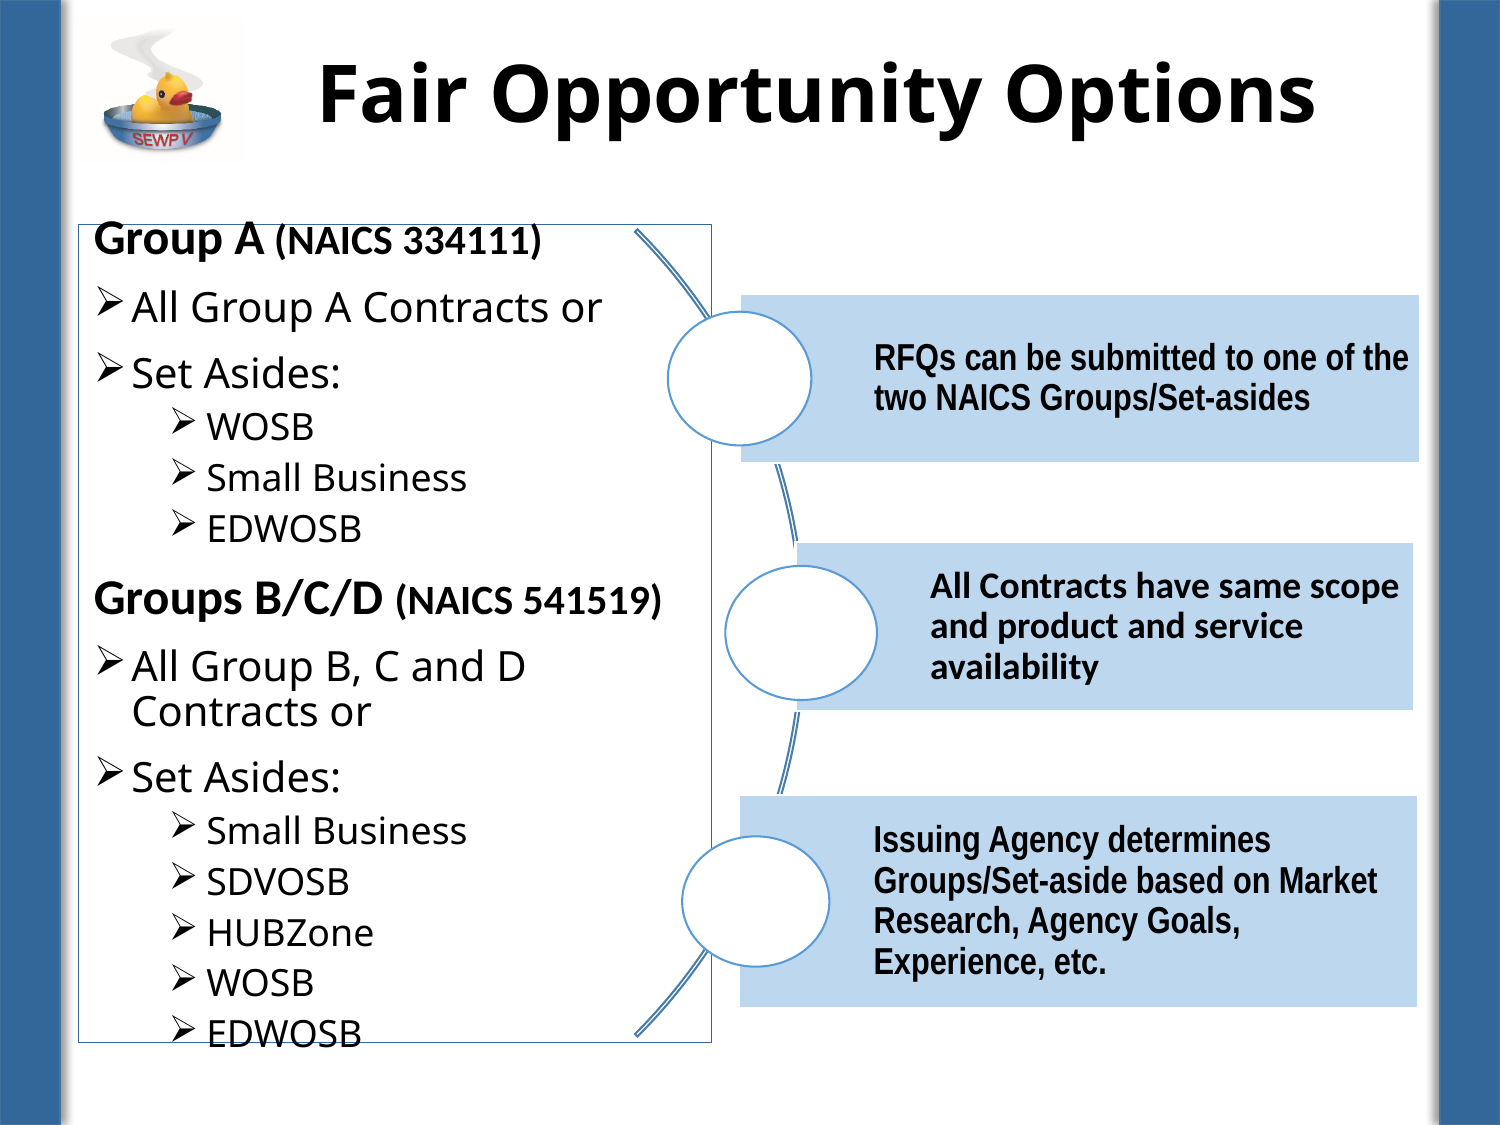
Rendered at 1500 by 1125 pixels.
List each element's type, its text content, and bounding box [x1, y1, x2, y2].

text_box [621, 208, 1432, 1057]
list Group A (NAICS 334111) All Group A Contracts or Set Asides: WOSB Small Business EDWOSB Groups B/C/D (NAICS 541519) All Group B, C and D Contracts or Set Asides: Small Business SDVOSB HUBZone WOSB EDWOSB [78, 224, 621, 1043]
picture [79, 17, 245, 162]
title Fair Opportunity Options [220, 46, 1415, 149]
